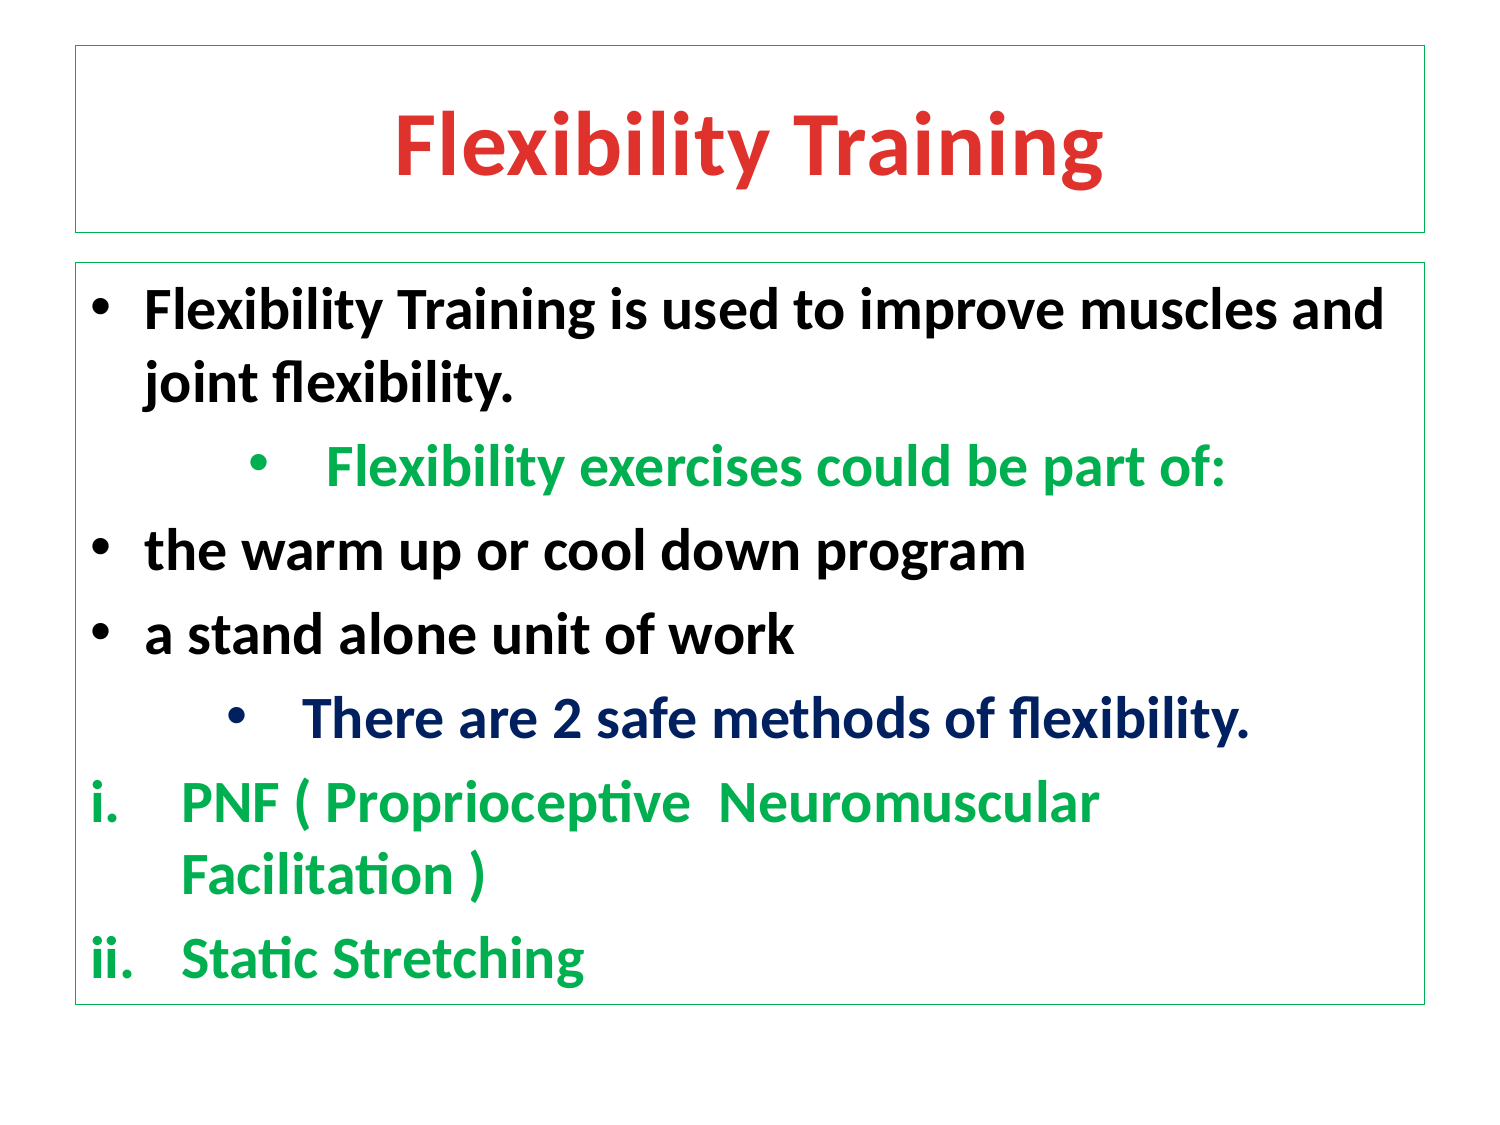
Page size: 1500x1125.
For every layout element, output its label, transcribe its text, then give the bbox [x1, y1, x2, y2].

list Flexibility Training is used to improve muscles and joint flexibility. Flexibility exercises could be part of: the warm up or cool down program a stand alone unit of work There are 2 safe methods of flexibility. PNF ( Proprioceptive Neuromuscular Facilitation ) Static Stretching [75, 262, 1425, 1005]
title Flexibility Training [75, 45, 1425, 233]
